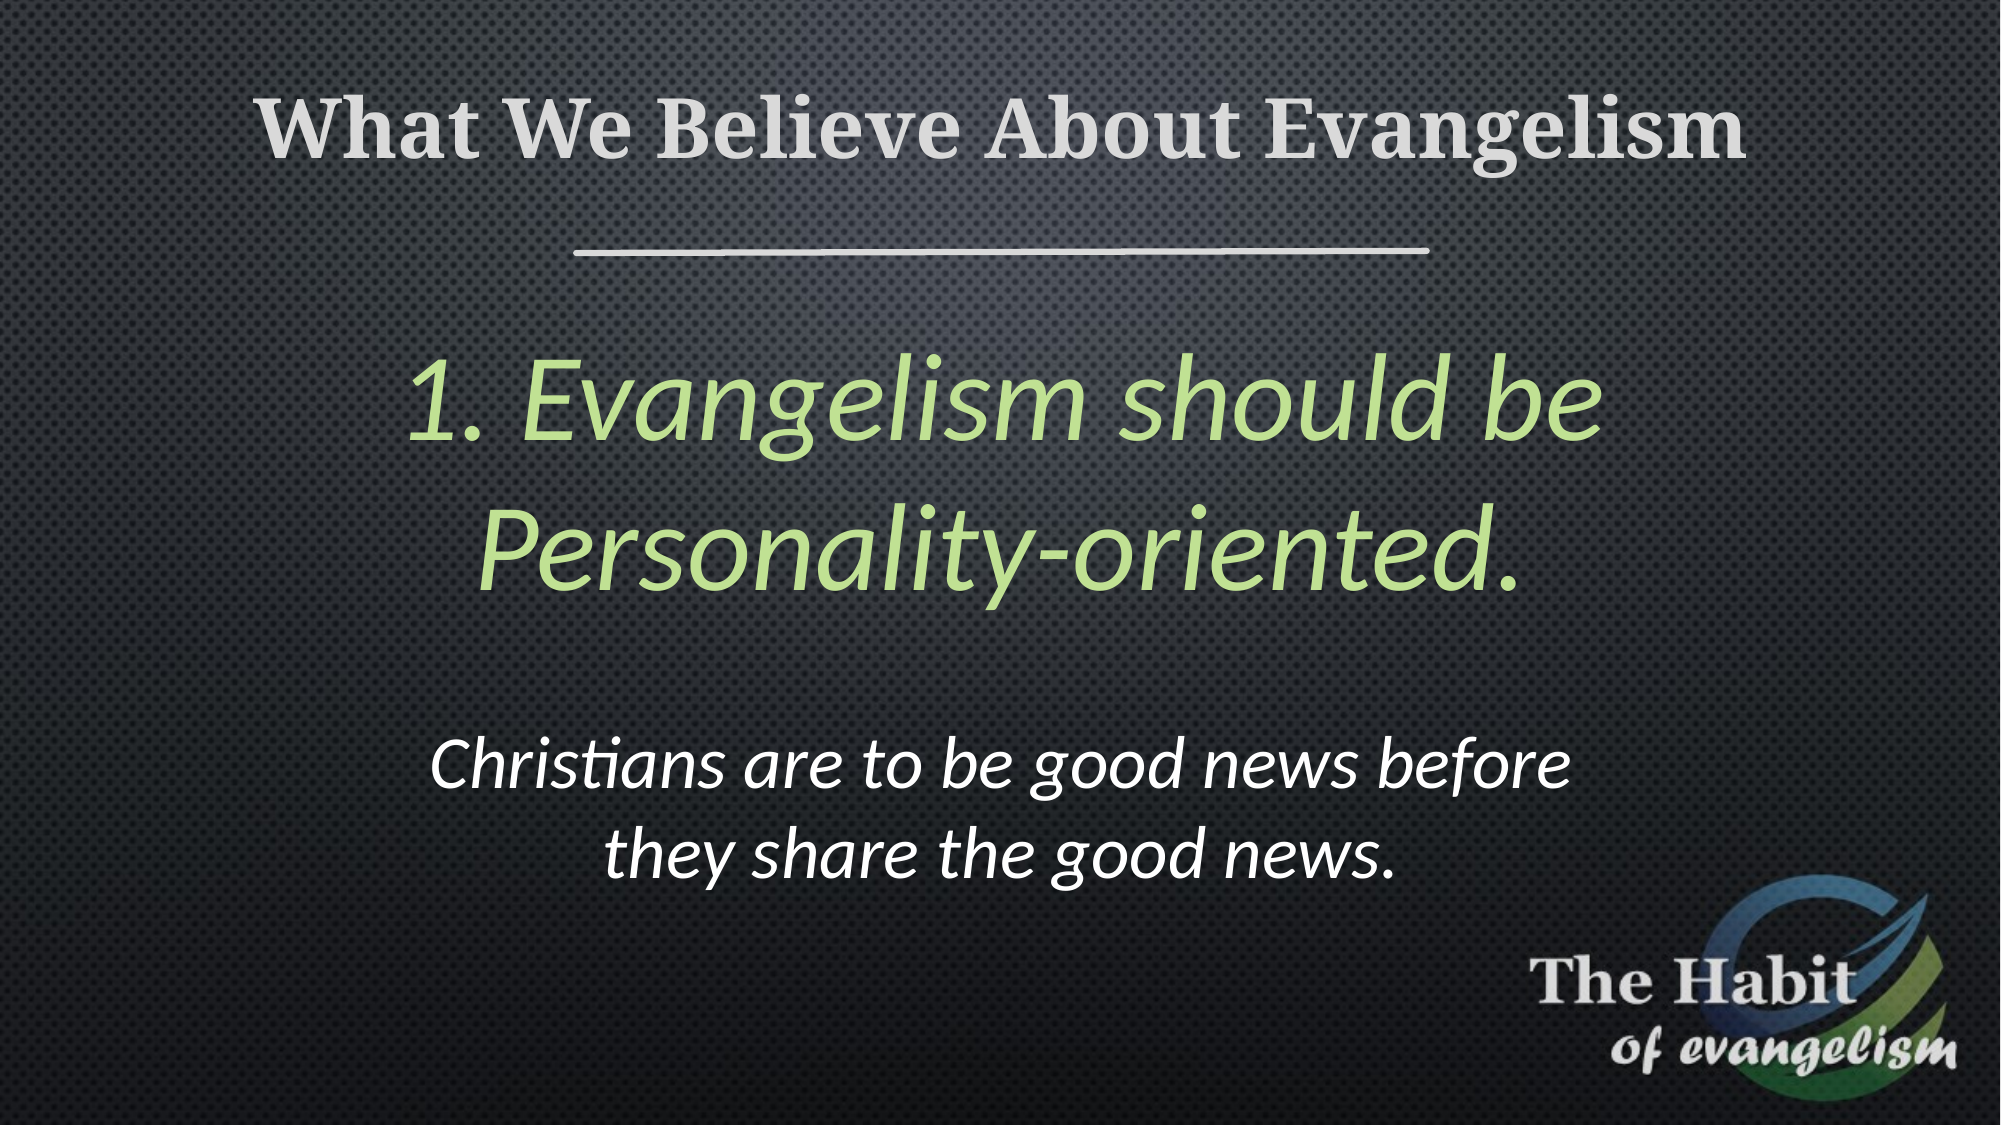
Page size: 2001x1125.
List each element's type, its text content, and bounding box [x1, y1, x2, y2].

text_box 1. Evangelism should be Personality-oriented. [70, 307, 1933, 623]
text_box Christians are to be good news before they share the good news. [359, 705, 1644, 901]
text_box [575, 250, 1427, 254]
text_box What We Believe About Evangelism [23, 67, 1980, 183]
picture [0, 0, 2001, 1125]
